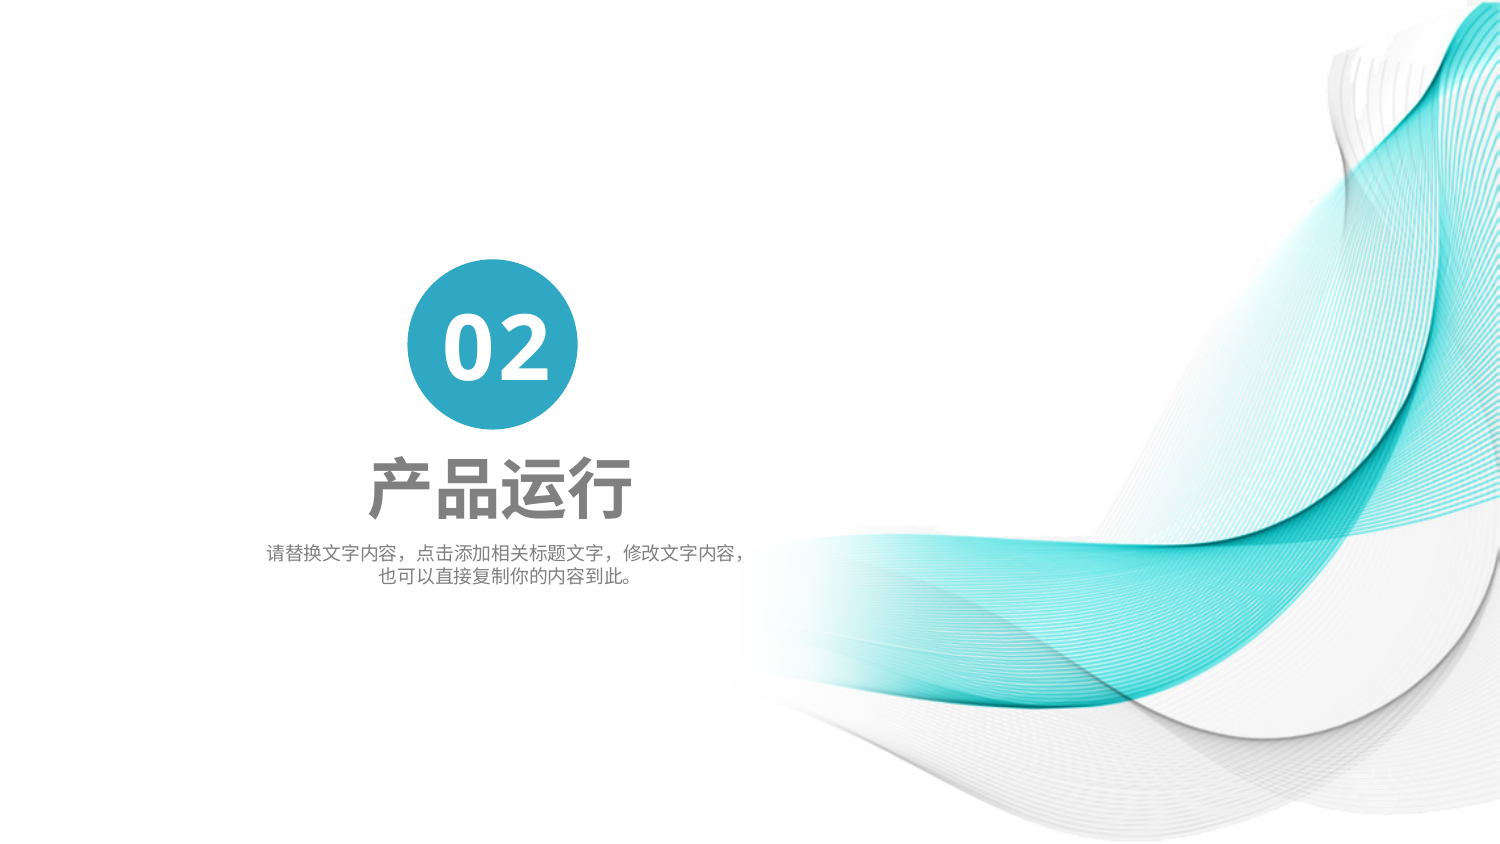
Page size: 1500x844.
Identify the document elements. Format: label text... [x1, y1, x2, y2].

text_box 02 [368, 282, 625, 404]
text_box [428, 404, 557, 432]
text_box 产品运行 [367, 446, 641, 527]
text_box [431, 257, 554, 282]
picture [646, 0, 1500, 844]
text_box 请替换文字内容，点击添加相关标题文字，修改文字内容，也可以直接复制你的内容到此。 [265, 541, 641, 587]
